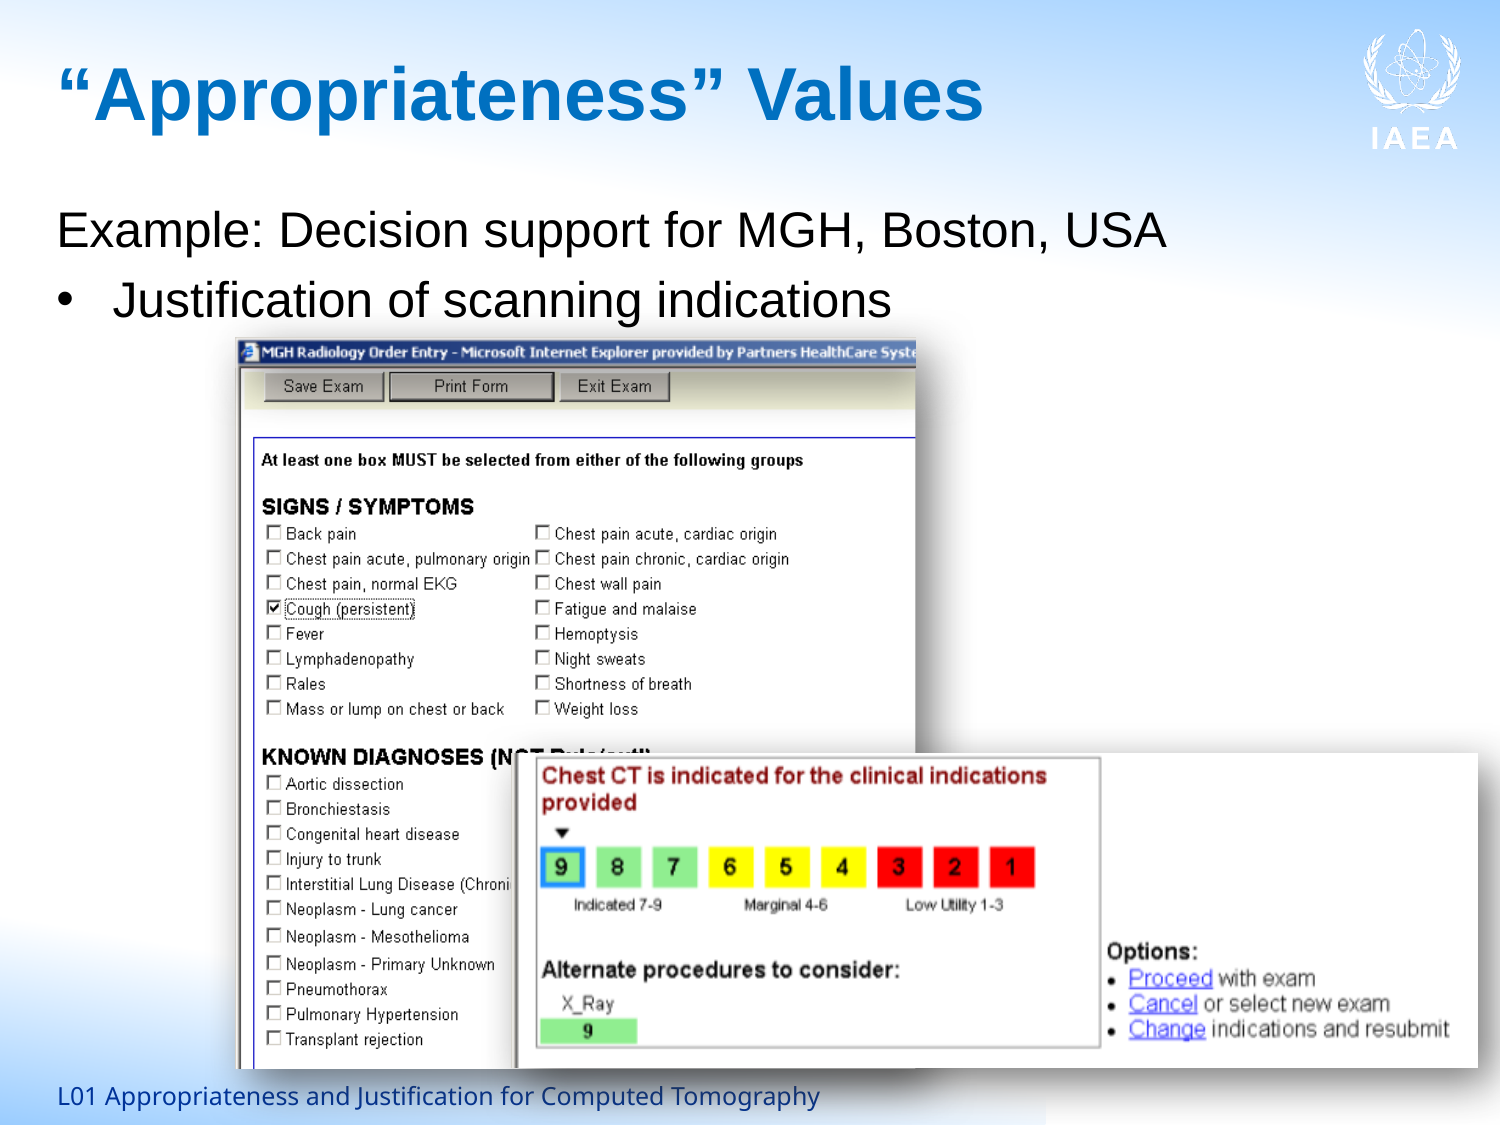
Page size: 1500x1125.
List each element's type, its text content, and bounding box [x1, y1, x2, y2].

picture [511, 753, 1478, 1069]
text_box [234, 337, 916, 1069]
title “Appropriateness” Values [41, 19, 1364, 161]
list Example: Decision support for MGH, Boston, USA Justification of scanning indications [41, 190, 1471, 1064]
picture [1364, 29, 1461, 149]
